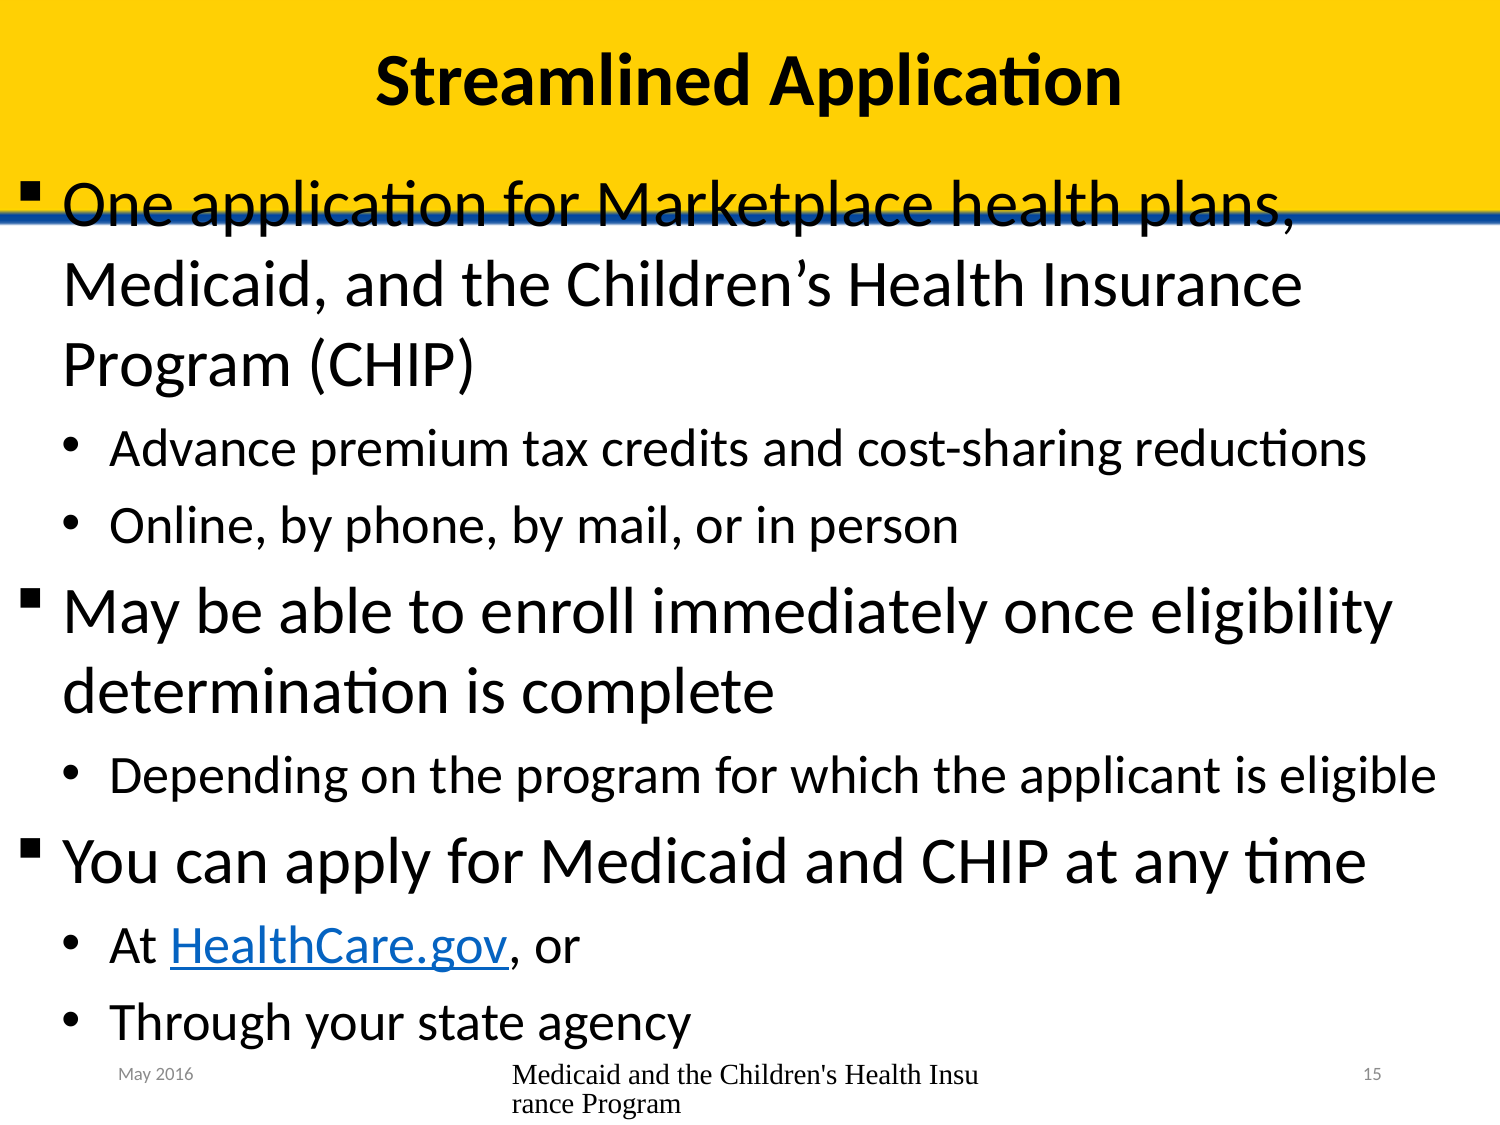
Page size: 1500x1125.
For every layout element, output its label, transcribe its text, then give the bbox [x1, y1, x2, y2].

list One application for Marketplace health plans, Medicaid, and the Children’s Health Insurance Program (CHIP) Advance premium tax credits and cost-sharing reductions Online, by phone, by mail, or in person May be able to enroll immediately once eligibility determination is complete Depending on the program for which the applicant is eligible You can apply for Medicaid and CHIP at any time At HealthCare.gov, or Through your state agency [0, 151, 1500, 979]
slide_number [103, 1042, 441, 1103]
footer Medicaid and the Children's Health Insurance Program [496, 1042, 1004, 1103]
slide_number 15 [1059, 1042, 1397, 1103]
picture [0, 979, 1500, 1125]
picture [0, 0, 1500, 151]
title Streamlined Application [103, 2, 1397, 151]
